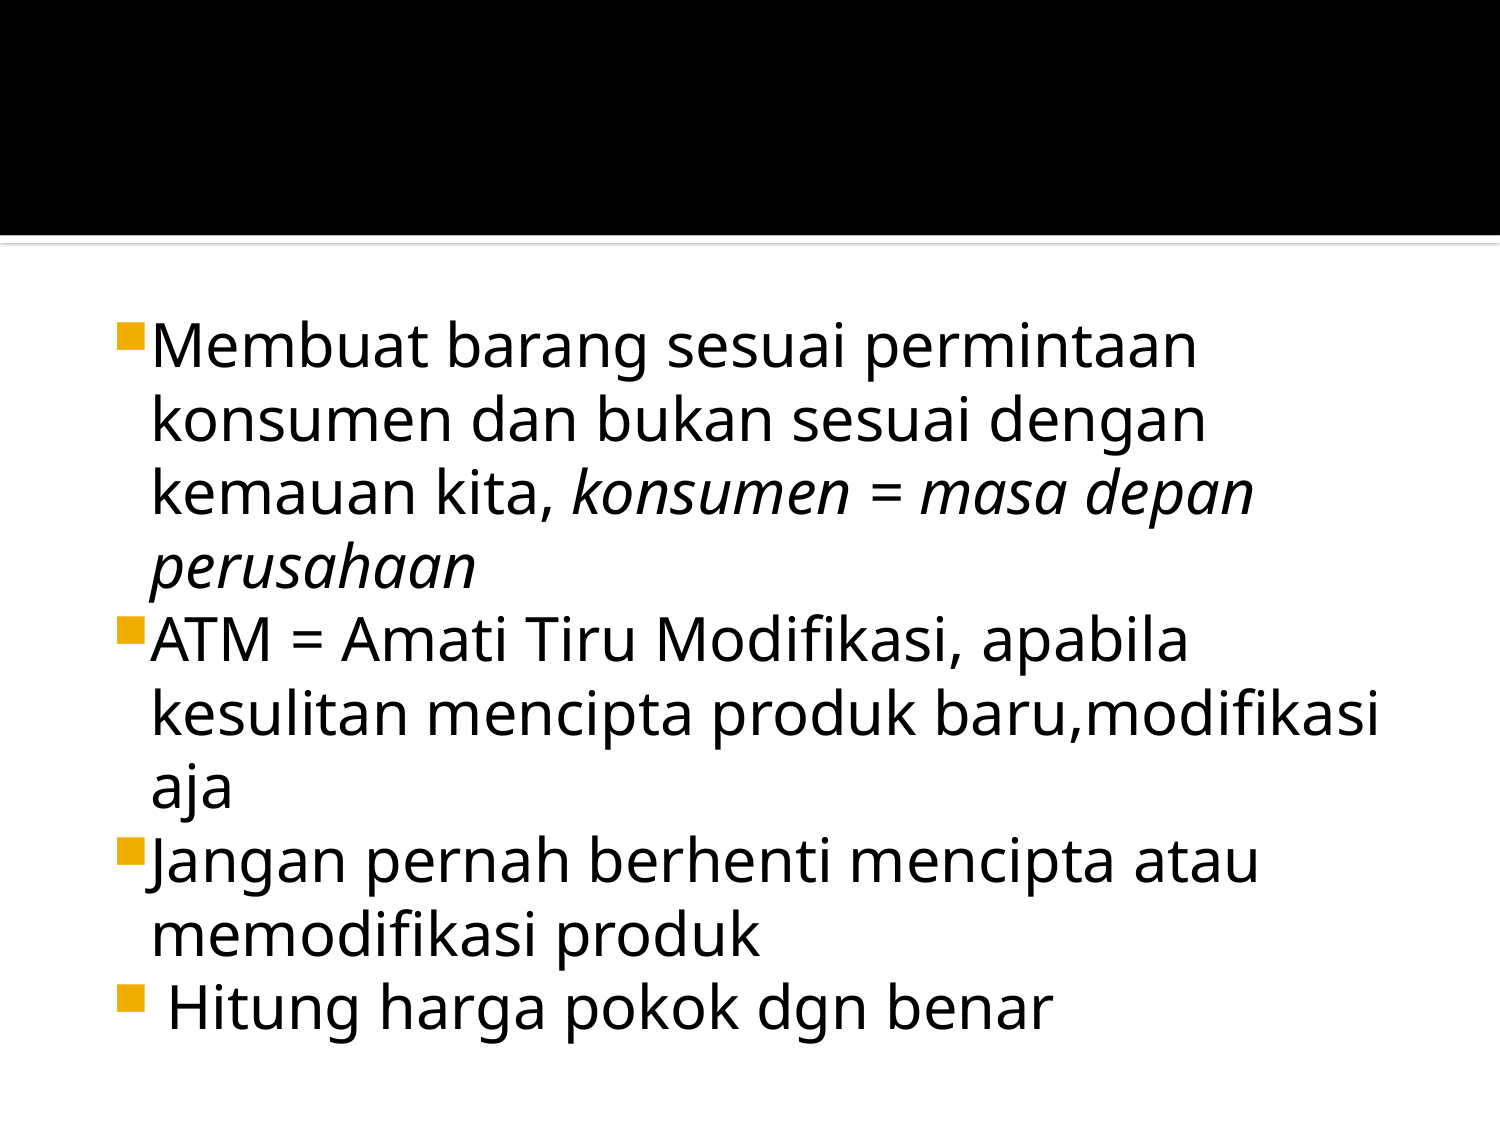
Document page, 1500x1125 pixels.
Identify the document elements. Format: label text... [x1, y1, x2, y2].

list Membuat barang sesuai permintaan konsumen dan bukan sesuai dengan kemauan kita, konsumen = masa depan perusahaan ATM = Amati Tiru Modifikasi, apabila kesulitan mencipta produk baru,modifikasi aja Jangan pernah berhenti mencipta atau memodifikasi produk Hitung harga pokok dgn benar [75, 291, 1425, 1050]
